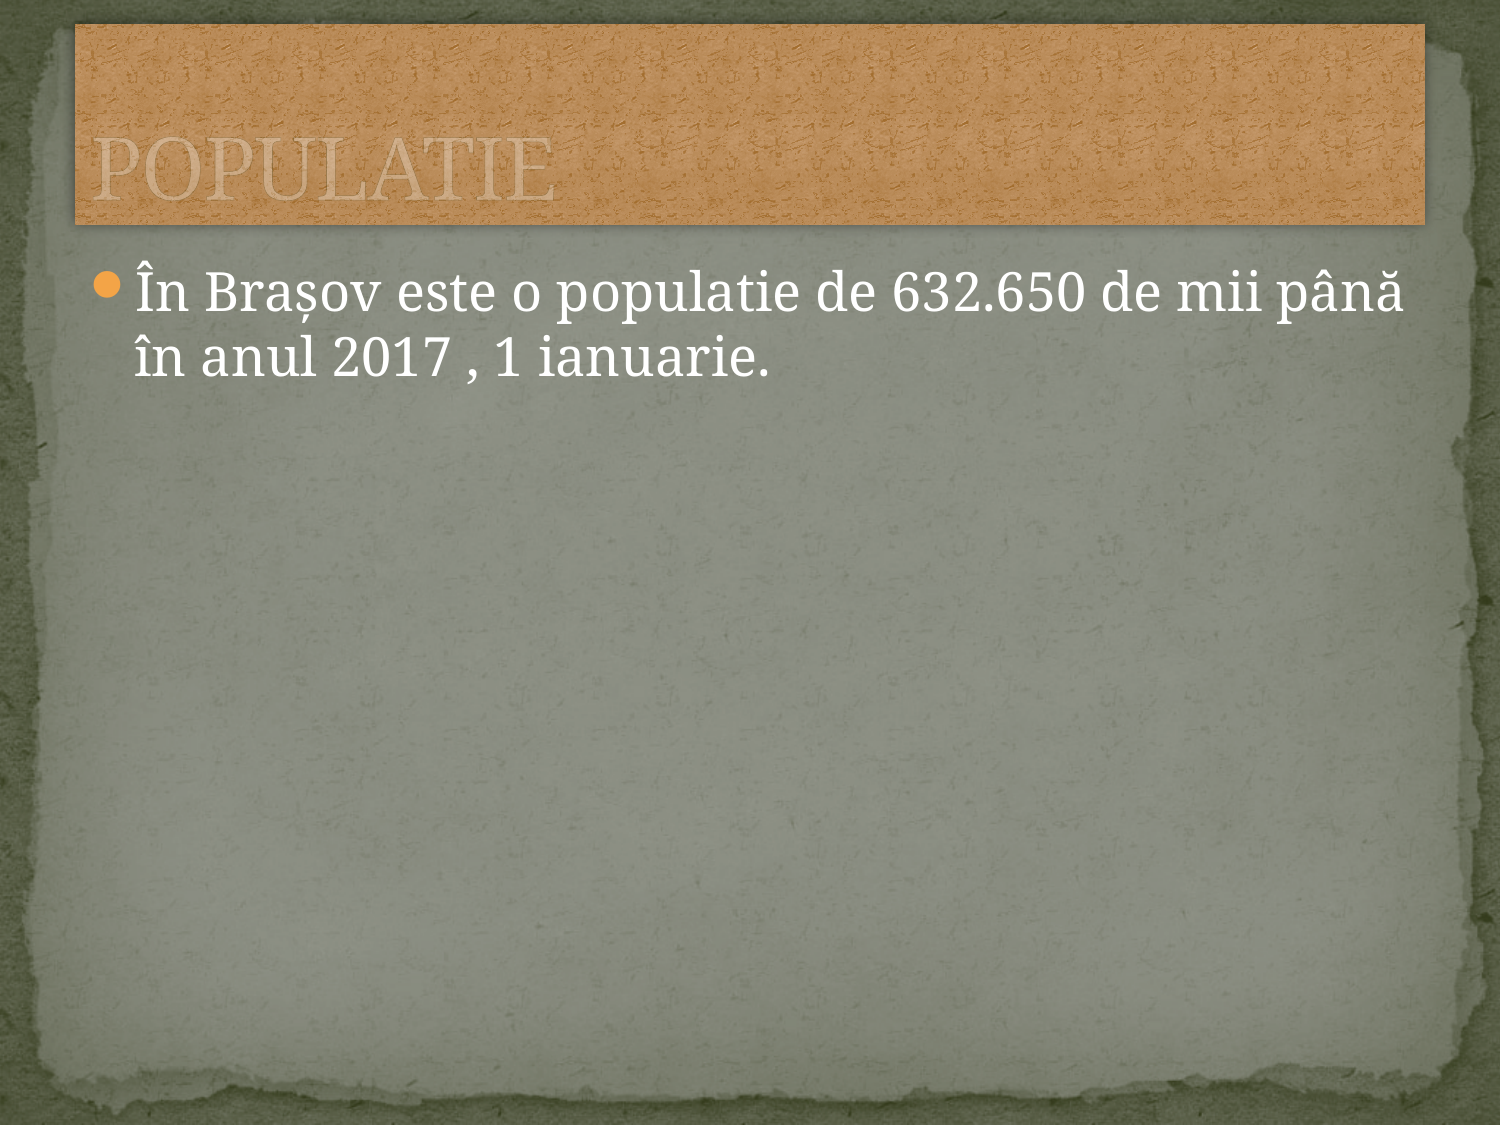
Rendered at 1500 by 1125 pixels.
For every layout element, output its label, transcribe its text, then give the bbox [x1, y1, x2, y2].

title POPULATIE [74, 24, 1425, 225]
list În Brașov este o populatie de 632.650 de mii până în anul 2017 , 1 ianuarie. [75, 249, 1425, 1000]
